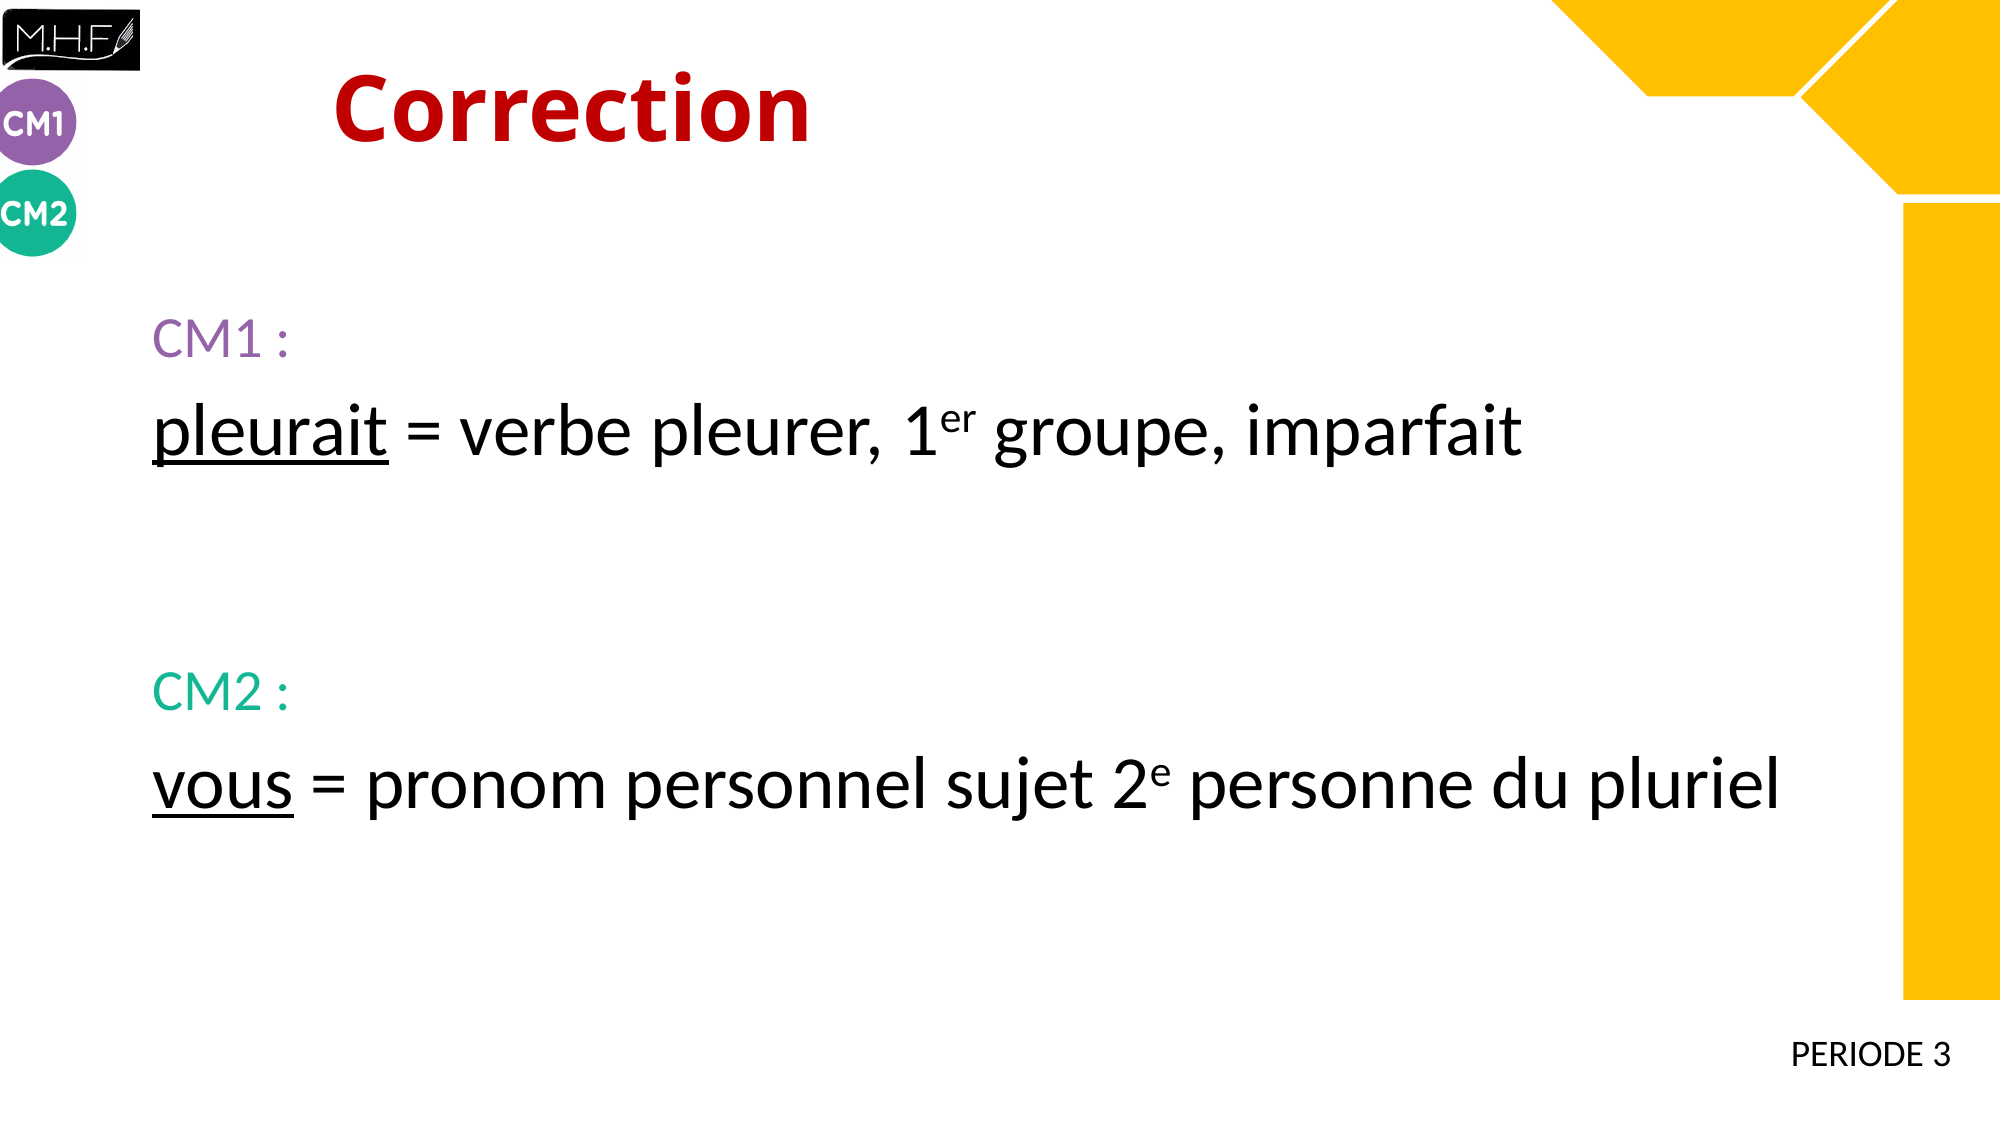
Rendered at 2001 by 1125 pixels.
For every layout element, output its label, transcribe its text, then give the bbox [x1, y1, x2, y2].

picture [0, 7, 140, 259]
list CM1 : pleurait = verbe pleurer, 1er groupe, imparfait CM2 : vous = pronom personnel sujet 2e personne du pluriel [137, 299, 1863, 1014]
title Correction [316, 3, 1863, 221]
text_box PERIODE 3 [1362, 1021, 1967, 1125]
text_box [1799, 0, 2000, 196]
text_box [1902, 202, 2000, 1001]
text_box [1549, 0, 1892, 98]
